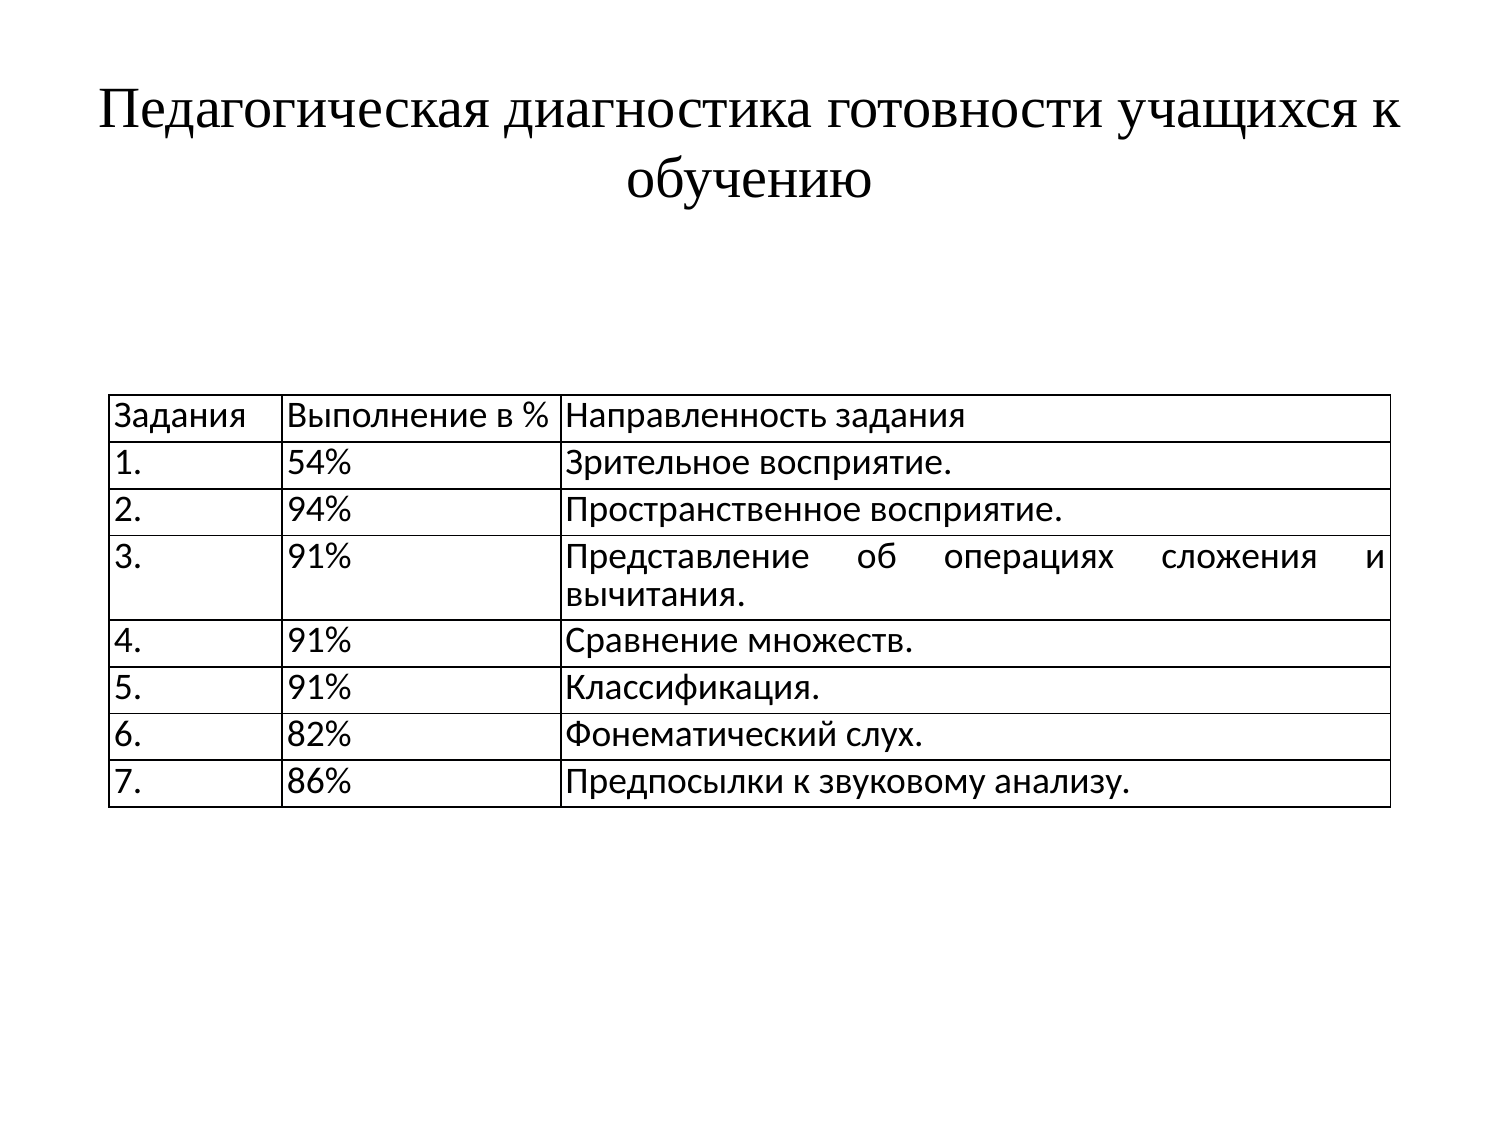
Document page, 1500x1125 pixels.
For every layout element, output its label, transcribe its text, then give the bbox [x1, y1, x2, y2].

table_cell 1. [110, 443, 281, 488]
table_header Задания [110, 396, 281, 441]
table_cell 82% [283, 714, 560, 759]
table_cell 91% [283, 668, 560, 713]
table_cell Классификация. [562, 668, 1390, 713]
table_cell 4. [110, 621, 281, 666]
table_cell 94% [283, 490, 560, 535]
table_cell 86% [283, 761, 560, 806]
table_cell 91% [283, 621, 560, 666]
table_cell 3. [110, 536, 281, 619]
table_cell Предпосылки к звуковому анализу. [562, 761, 1390, 806]
table_cell 54% [283, 443, 560, 488]
table_cell 5. [110, 668, 281, 713]
table_header Направленность задания [562, 396, 1390, 441]
table_cell 91% [283, 536, 560, 619]
table_cell Пространственное восприятие. [562, 490, 1390, 535]
table_cell Фонематический слух. [562, 714, 1390, 759]
table_cell Зрительное восприятие. [562, 443, 1390, 488]
table_cell 6. [110, 714, 281, 759]
table_header Выполнение в % [283, 396, 560, 441]
table_cell 2. [110, 490, 281, 535]
table_cell Представление об операциях сложения и вычитания. [562, 536, 1390, 619]
title Педагогическая диагностика готовности учащихся к обучению [75, 45, 1425, 233]
table_cell 7. [110, 761, 281, 806]
table_cell Сравнение множеств. [562, 621, 1390, 666]
